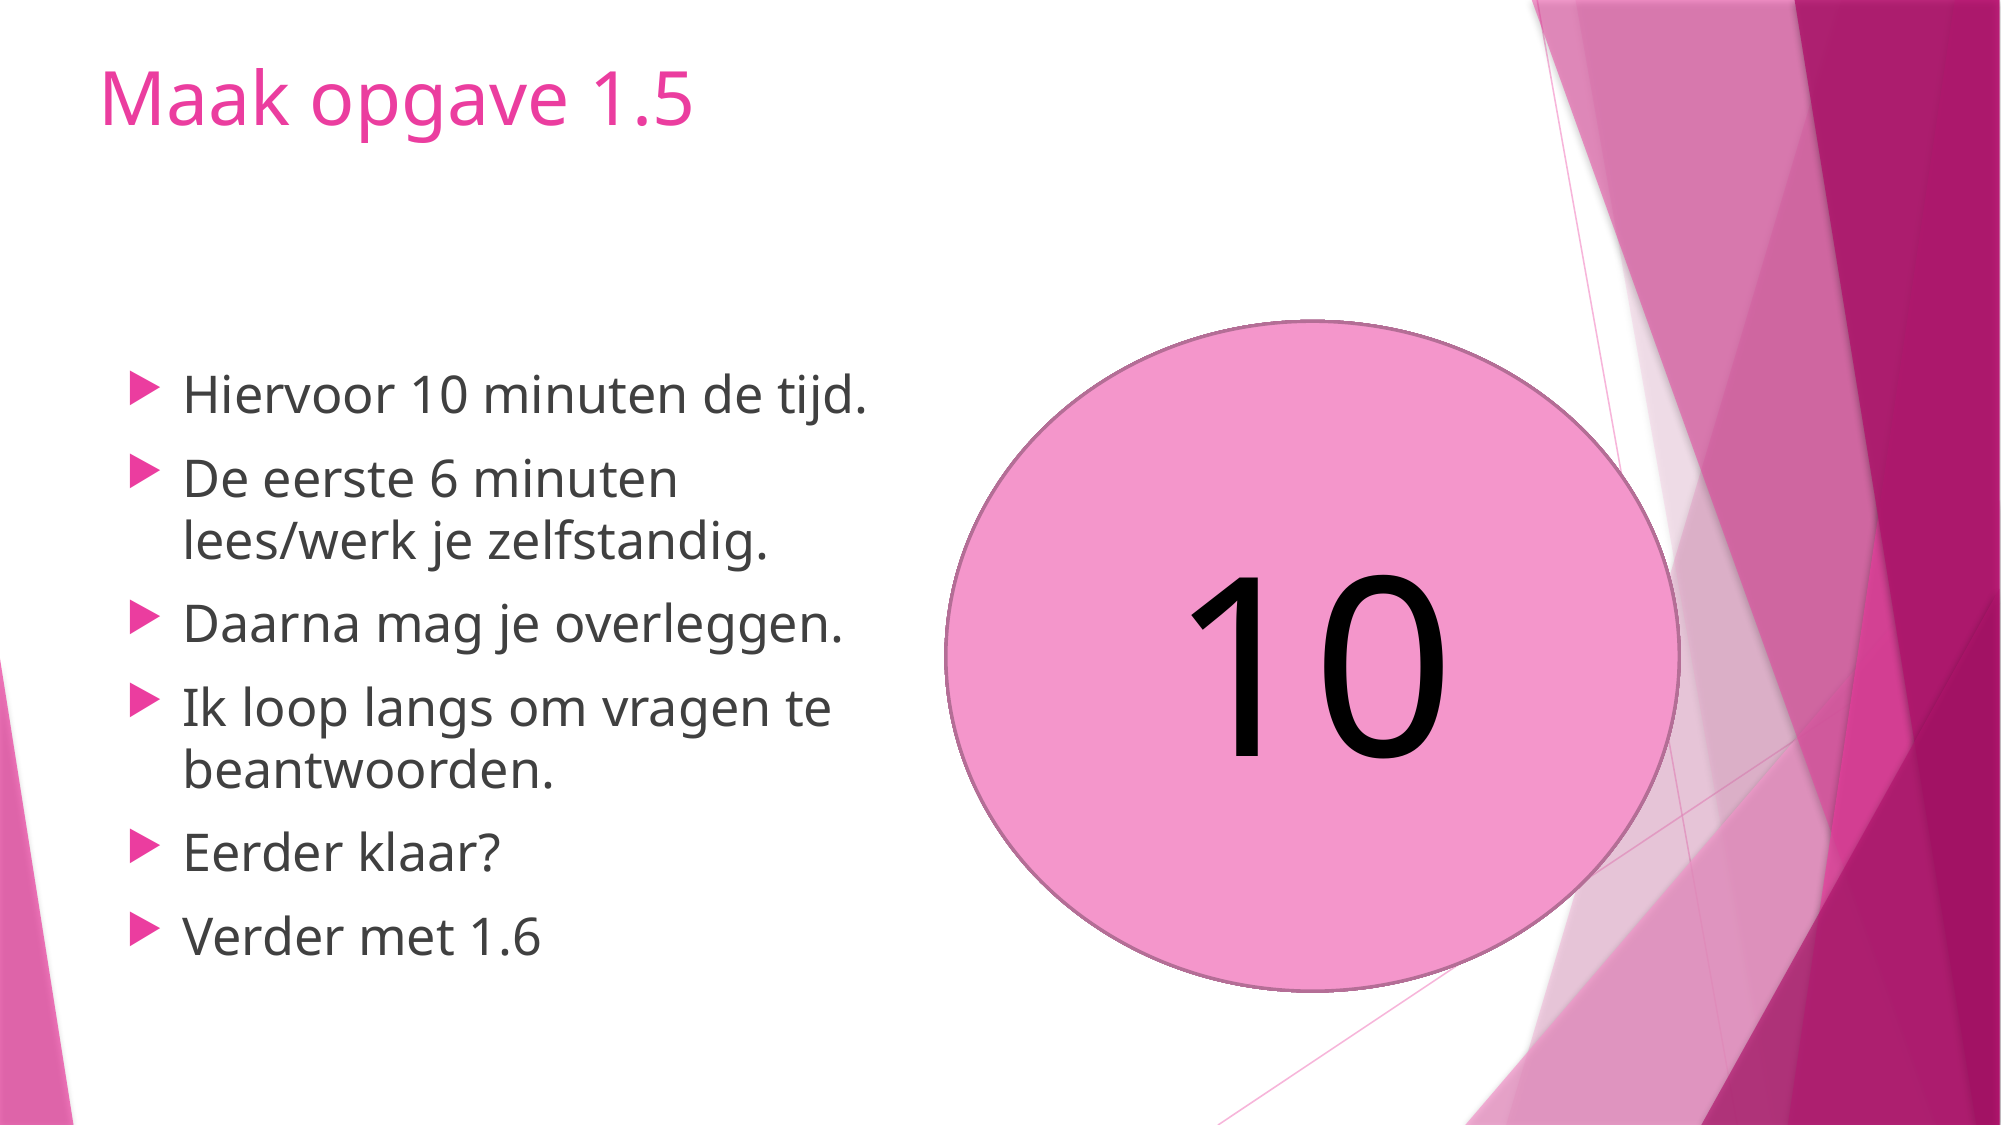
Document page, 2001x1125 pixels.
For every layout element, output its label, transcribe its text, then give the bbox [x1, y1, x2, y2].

text_box 10 [944, 319, 1681, 993]
title Maak opgave 1.5 [83, 42, 1494, 260]
list Hiervoor 10 minuten de tijd. De eerste 6 minuten lees/werk je zelfstandig. Daarna mag je overleggen. Ik loop langs om vragen te beantwoorden. Eerder klaar? Verder met 1.6 [111, 354, 896, 992]
